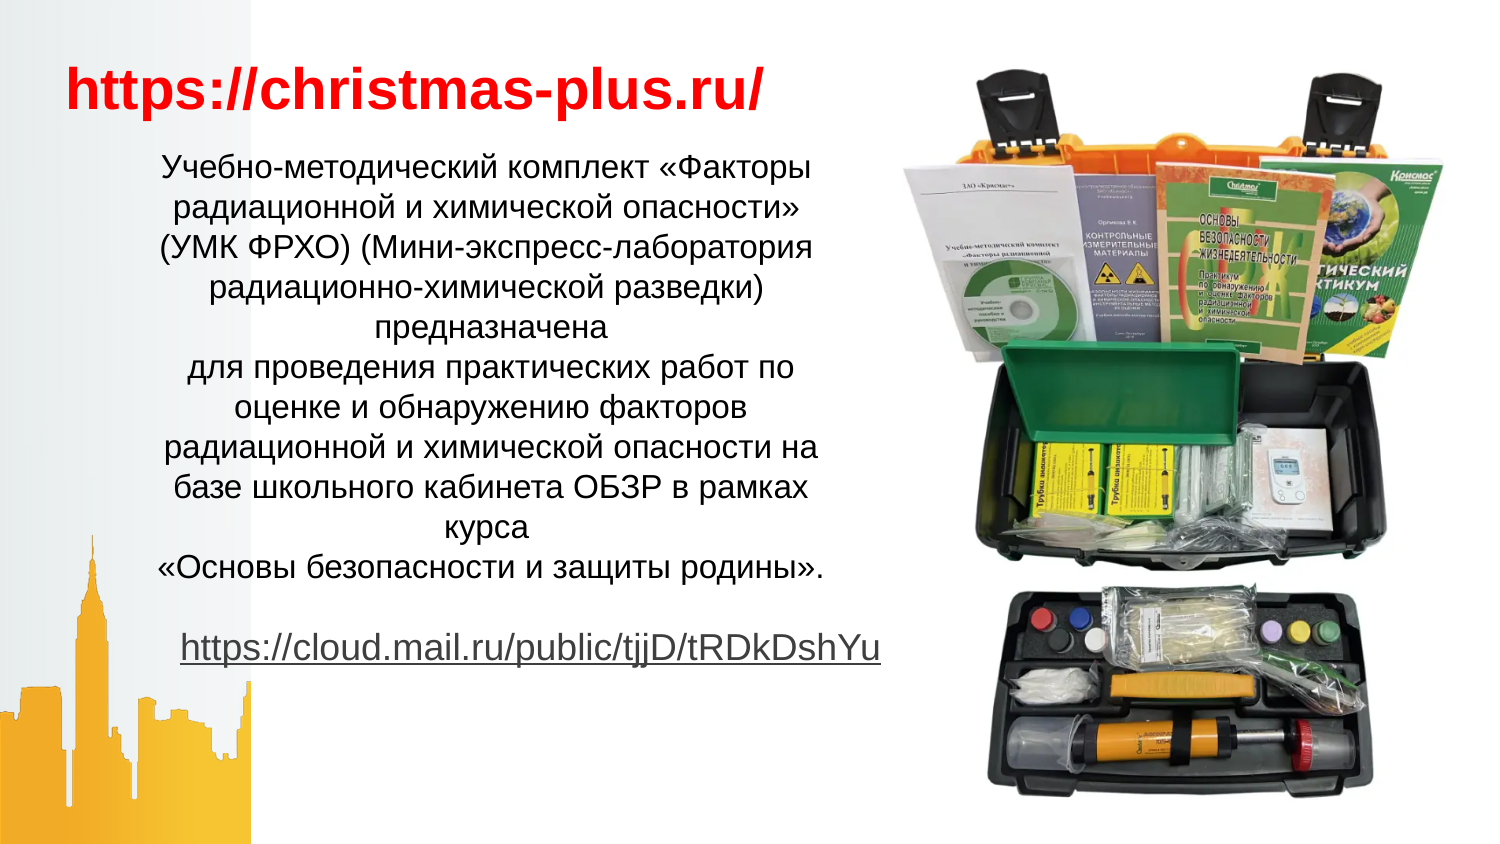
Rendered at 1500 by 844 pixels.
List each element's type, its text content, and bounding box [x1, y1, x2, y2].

text_box https://cloud.mail.ru/public/tjjD/tRDkDshYu [165, 615, 853, 721]
text_box https://christmas-plus.ru/ [13, 43, 818, 129]
text_box Учебно-методический комплект «Факторы радиационной и химической опасности» (УМК ФРХО) (Мини-экспресс-лаборатория радиационно-химической разведки) предназначена для проведения практических работ по оценке и обнаружению факторов радиационной и химической опасности на базе школьного кабинета ОБЗР в рамках курса «Основы безопасности и защиты родины». [123, 138, 853, 653]
picture [0, 0, 1500, 844]
